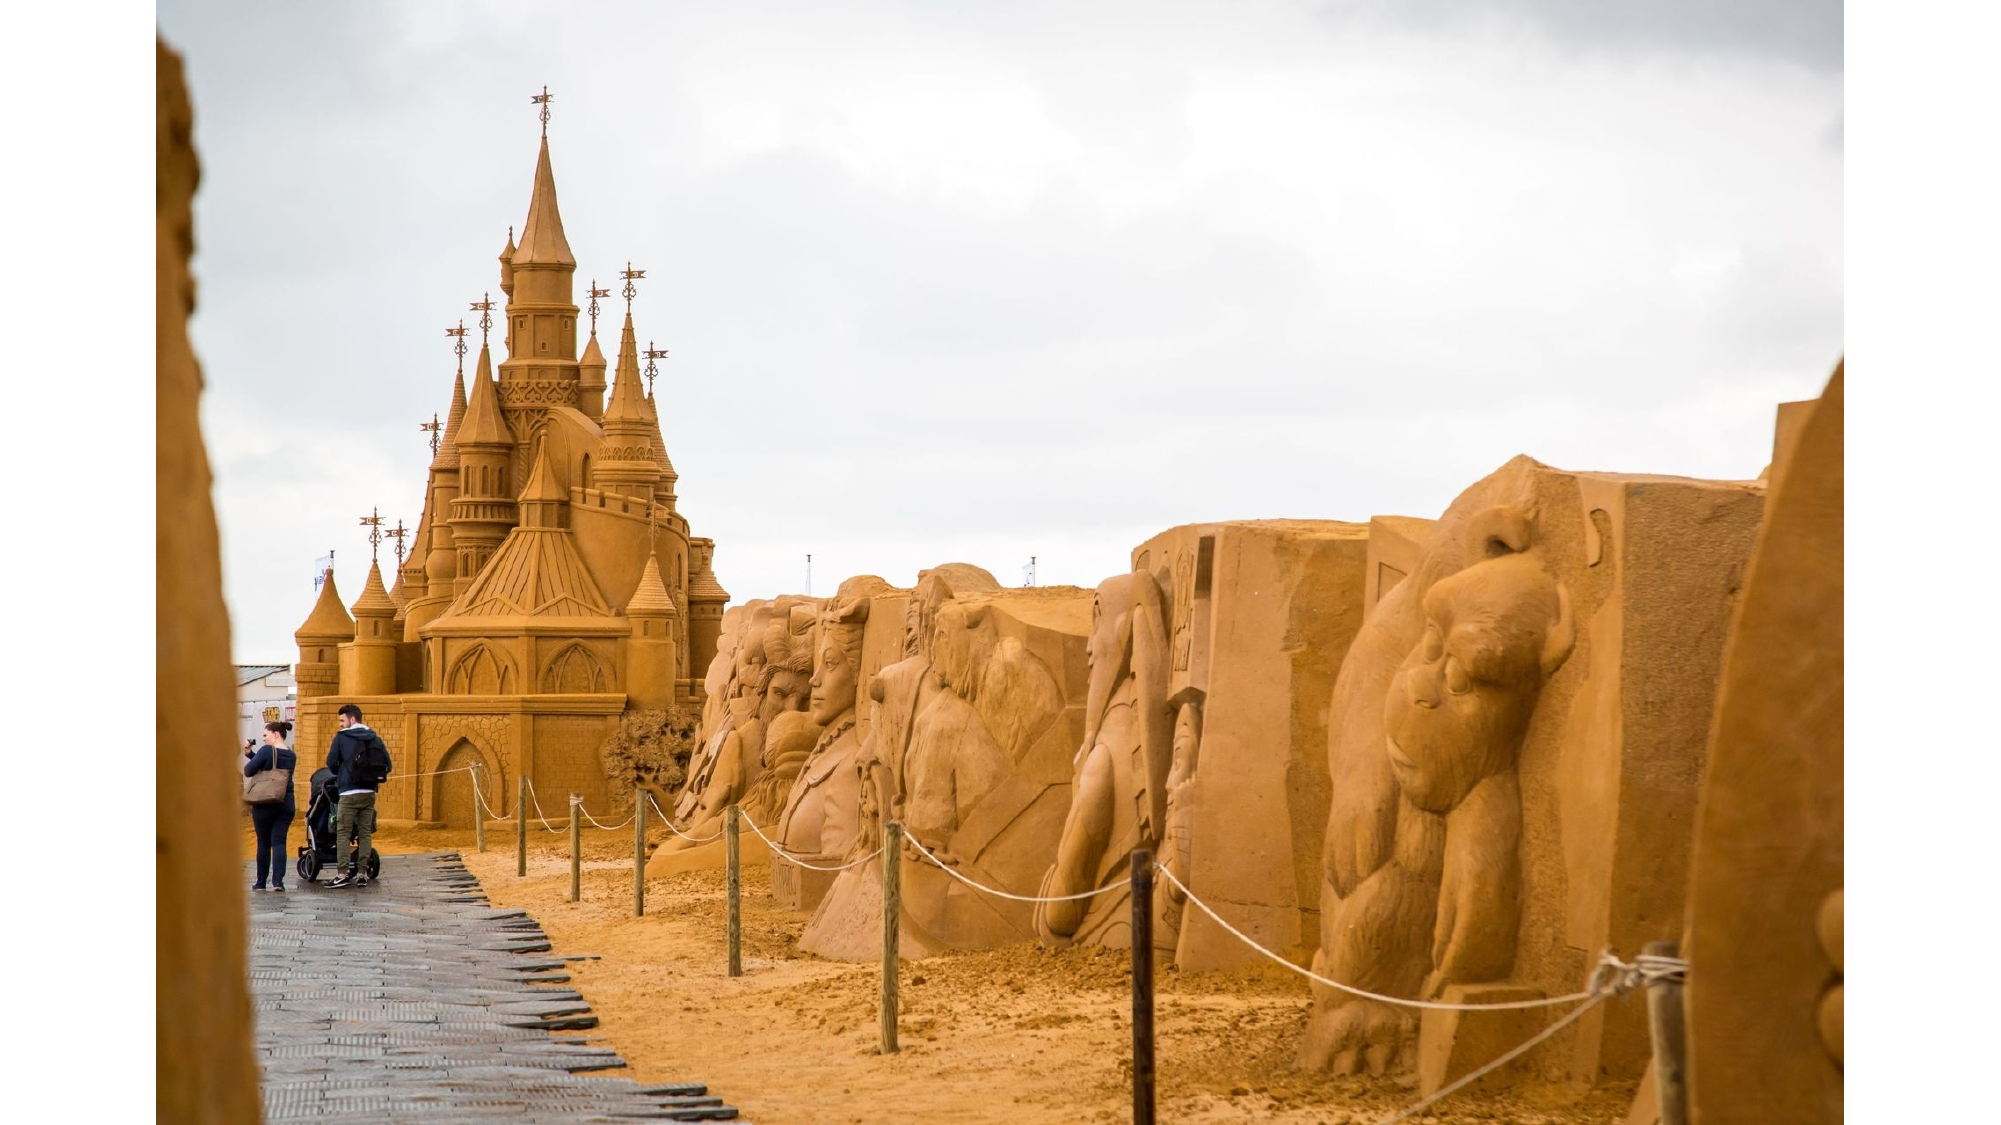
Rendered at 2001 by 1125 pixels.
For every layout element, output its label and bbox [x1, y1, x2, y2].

picture [156, 0, 1844, 1125]
